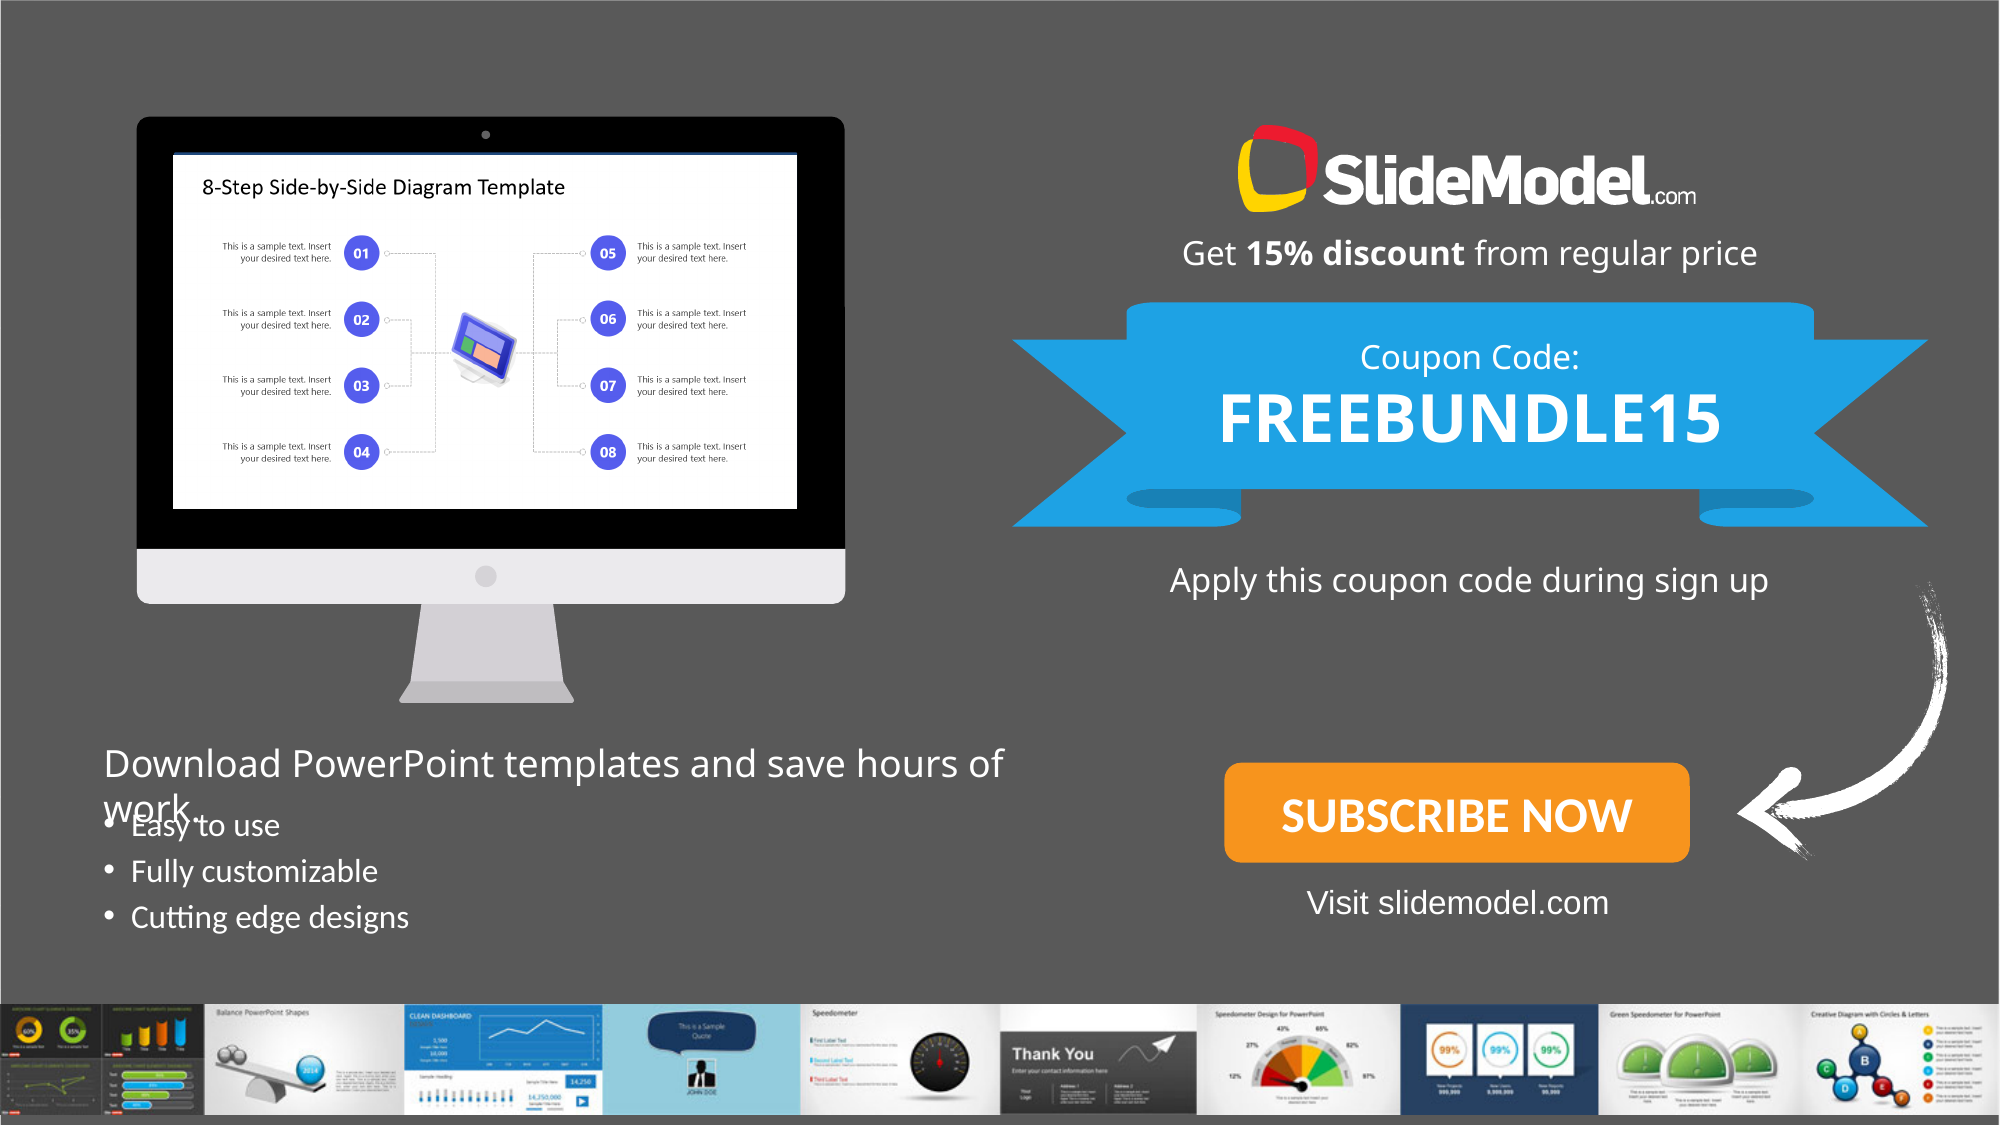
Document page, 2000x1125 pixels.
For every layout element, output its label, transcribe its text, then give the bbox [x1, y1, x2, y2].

text_box Visit slidemodel.com [1247, 874, 1669, 928]
text_box [1736, 594, 1949, 861]
text_box Get 15% discount from regular price [1058, 225, 1883, 280]
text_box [136, 116, 846, 704]
text_box [1010, 300, 1931, 529]
text_box [0, 0, 2000, 1003]
text_box Coupon Code: FREEBUNDLE15 [1173, 328, 1768, 464]
picture [1237, 125, 1696, 213]
picture [0, 1003, 1999, 1116]
text_box Download PowerPoint templates and save hours of work. [88, 732, 1059, 838]
text_box [1928, 587, 1937, 601]
picture [173, 154, 798, 509]
text_box Easy to use Fully customizable Cutting edge designs [88, 838, 863, 943]
text_box Apply this coupon code during sign up [1129, 551, 1811, 607]
text_box SUBSCRIBE NOW [1222, 760, 1692, 865]
